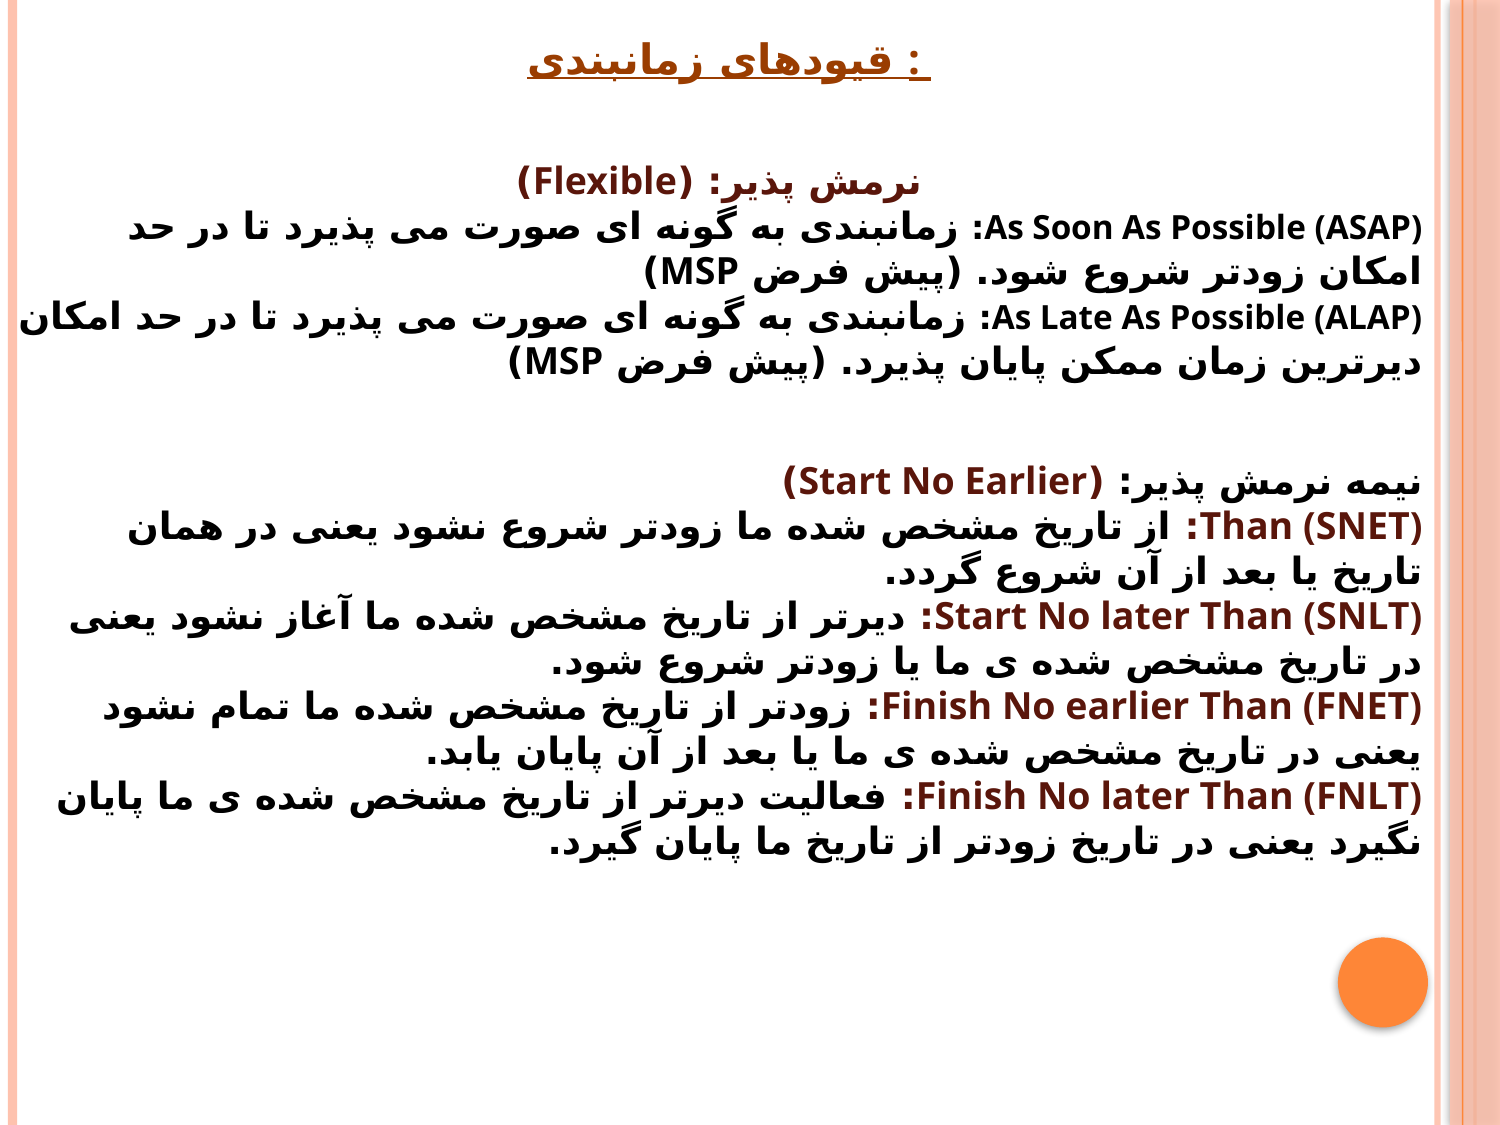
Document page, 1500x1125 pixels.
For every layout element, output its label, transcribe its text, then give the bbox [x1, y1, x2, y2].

title قیودهای زمانبندی : [512, 24, 963, 143]
text_box نیمه نرمش پذیر: (Start No Earlier) Than (SNET): از تاریخ مشخص شده ما زودتر شروع نشود یعنی در همان تاریخ یا بعد از آن شروع گردد. Start No later Than (SNLT): دیرتر از تاریخ مشخص شده ما آغاز نشود یعنی در تاریخ مشخص شده ی ما یا زودتر شروع شود. Finish No earlier Than (FNET): زودتر از تاریخ مشخص شده ما تمام نشود یعنی در تاریخ مشخص شده ی ما یا بعد از آن پایان یابد. Finish No later Than (FNLT): فعالیت دیرتر از تاریخ مشخص شده ی ما پایان نگیرد یعنی در تاریخ زودتر از تاریخ ما پایان گیرد. [37, 449, 1438, 915]
text_box نرمش پذیر: (Flexible) As Soon As Possible (ASAP): زمانبندی به گونه ای صورت می پذیرد تا در حد امکان زودتر شروع شود. (پیش فرض MSP) As Late As Possible (ALAP): زمانبندی به گونه ای صورت می پذیرد تا در حد امکان دیرترین زمان ممکن پایان پذیرد. (پیش فرض MSP) [0, 149, 1438, 435]
